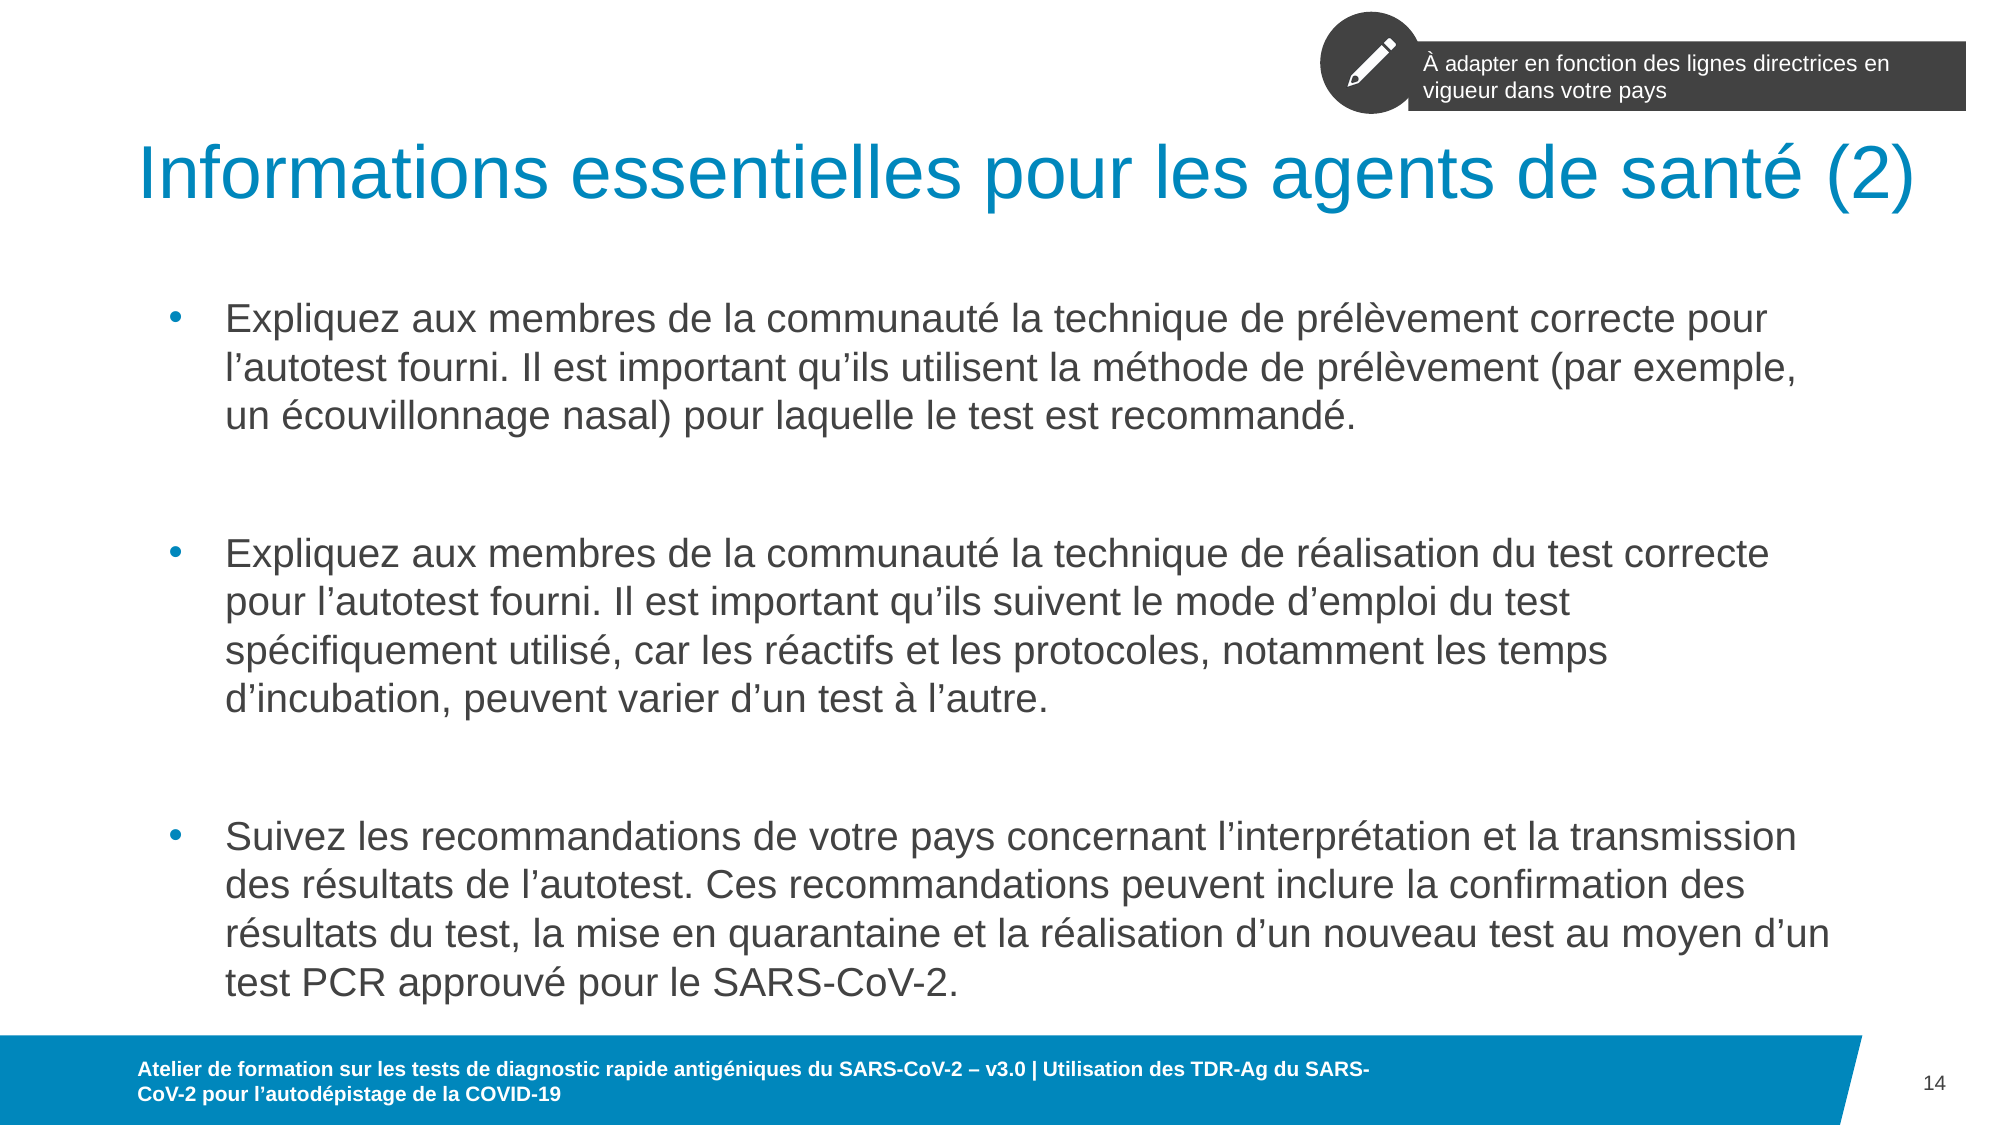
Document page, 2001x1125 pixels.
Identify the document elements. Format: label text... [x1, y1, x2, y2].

title Informations essentielles pour les agents de santé (2) [137, 59, 1947, 215]
footer Atelier de formation sur les tests de diagnostic rapide antigéniques du SARS-CoV-2 – v3.0 | Utilisation des TDR-Ag du SARS-CoV-2 pour l’autodépistage de la COVID-19 [137, 1039, 1392, 1122]
slide_number 14 [1862, 1035, 1947, 1125]
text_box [1321, 13, 1967, 113]
list Expliquez aux membres de la communauté la technique de prélèvement correcte pour l’autotest fourni. Il est important qu’ils utilisent la méthode de prélèvement (par exemple, un écouvillonnage nasal) pour laquelle le test est recommandé. Expliquez aux membres de la communauté la technique de réalisation du test correcte pour l’autotest fourni. Il est important qu’ils suivent le mode d’emploi du test spécifiquement utilisé, car les réactifs et les protocoles, notamment les temps d’incubation, peuvent varier d’un test à l’autre. Suivez les recommandations de votre pays concernant l’interprétation et la transmission des résultats de l’autotest. Ces recommandations peuvent inclure la confirmation des résultats du test, la mise en quarantaine et la réalisation d’un nouveau test au moyen d’un test PCR approuvé pour le SARS-CoV-2. [137, 284, 1863, 1014]
